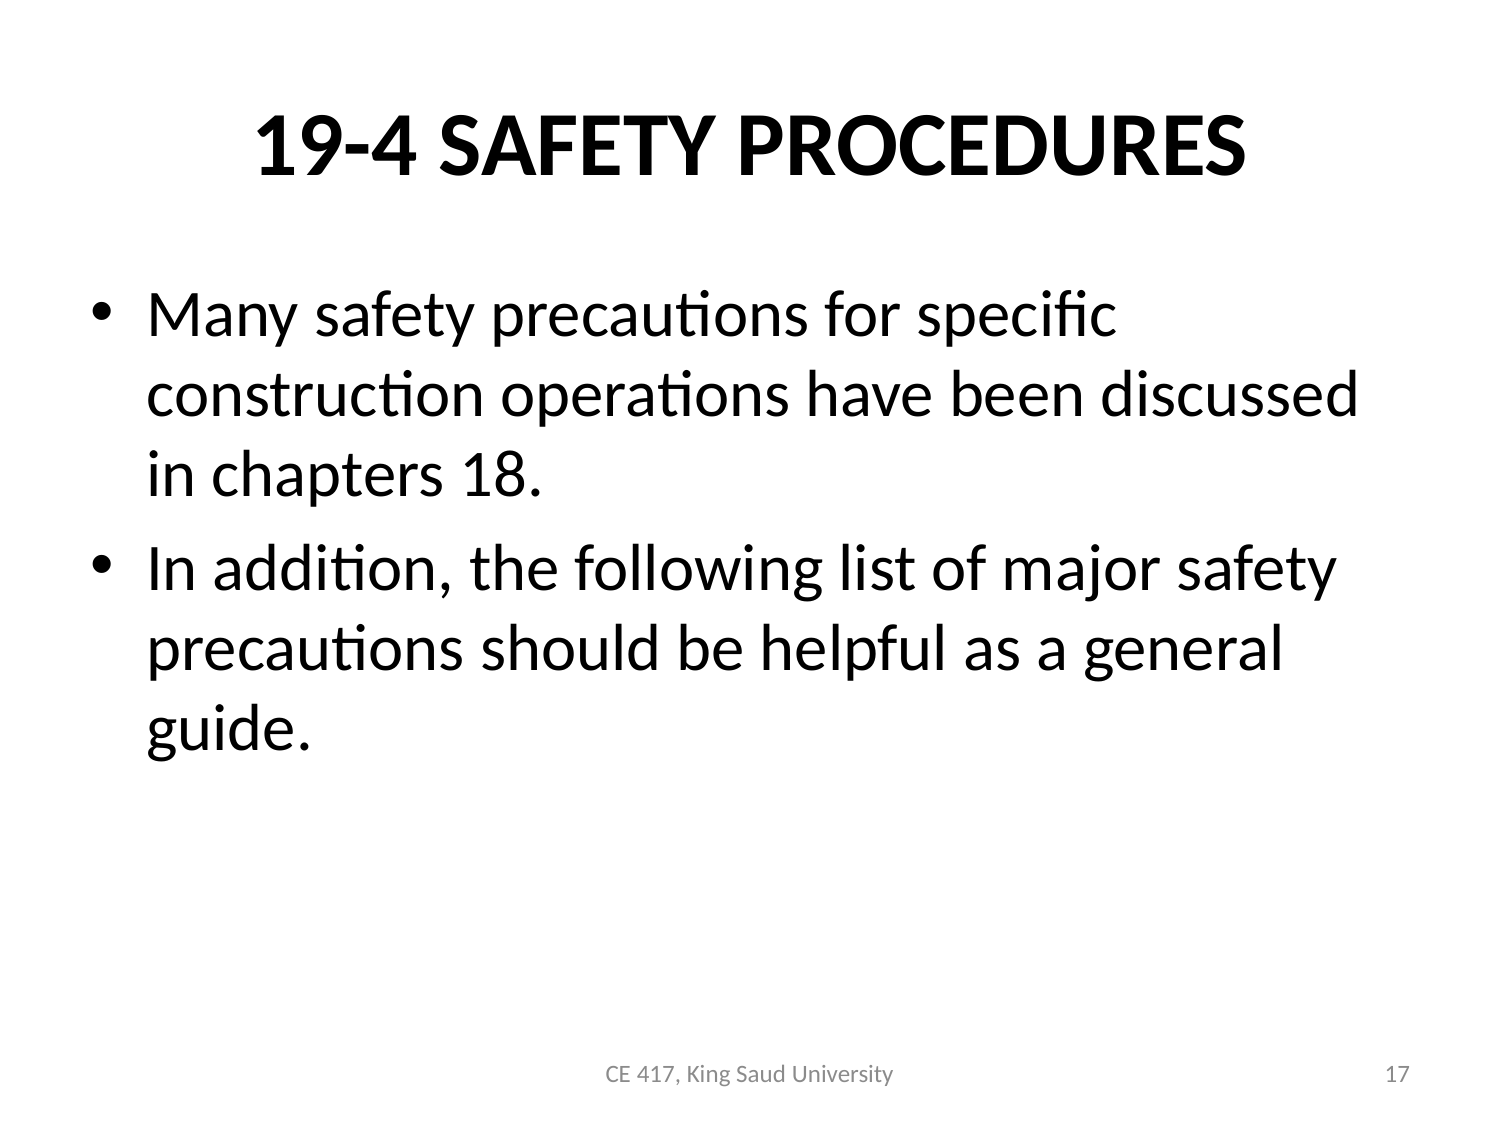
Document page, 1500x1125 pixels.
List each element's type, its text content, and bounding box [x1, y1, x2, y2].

title 19-4 SAFETY PROCEDURES [75, 45, 1425, 233]
list Many safety precautions for specific construction operations have been discussed in chapters 18. In addition, the following list of major safety precautions should be helpful as a general guide. [75, 262, 1425, 1005]
slide_number 17 [1074, 1042, 1425, 1103]
footer CE 417, King Saud University [512, 1042, 988, 1103]
